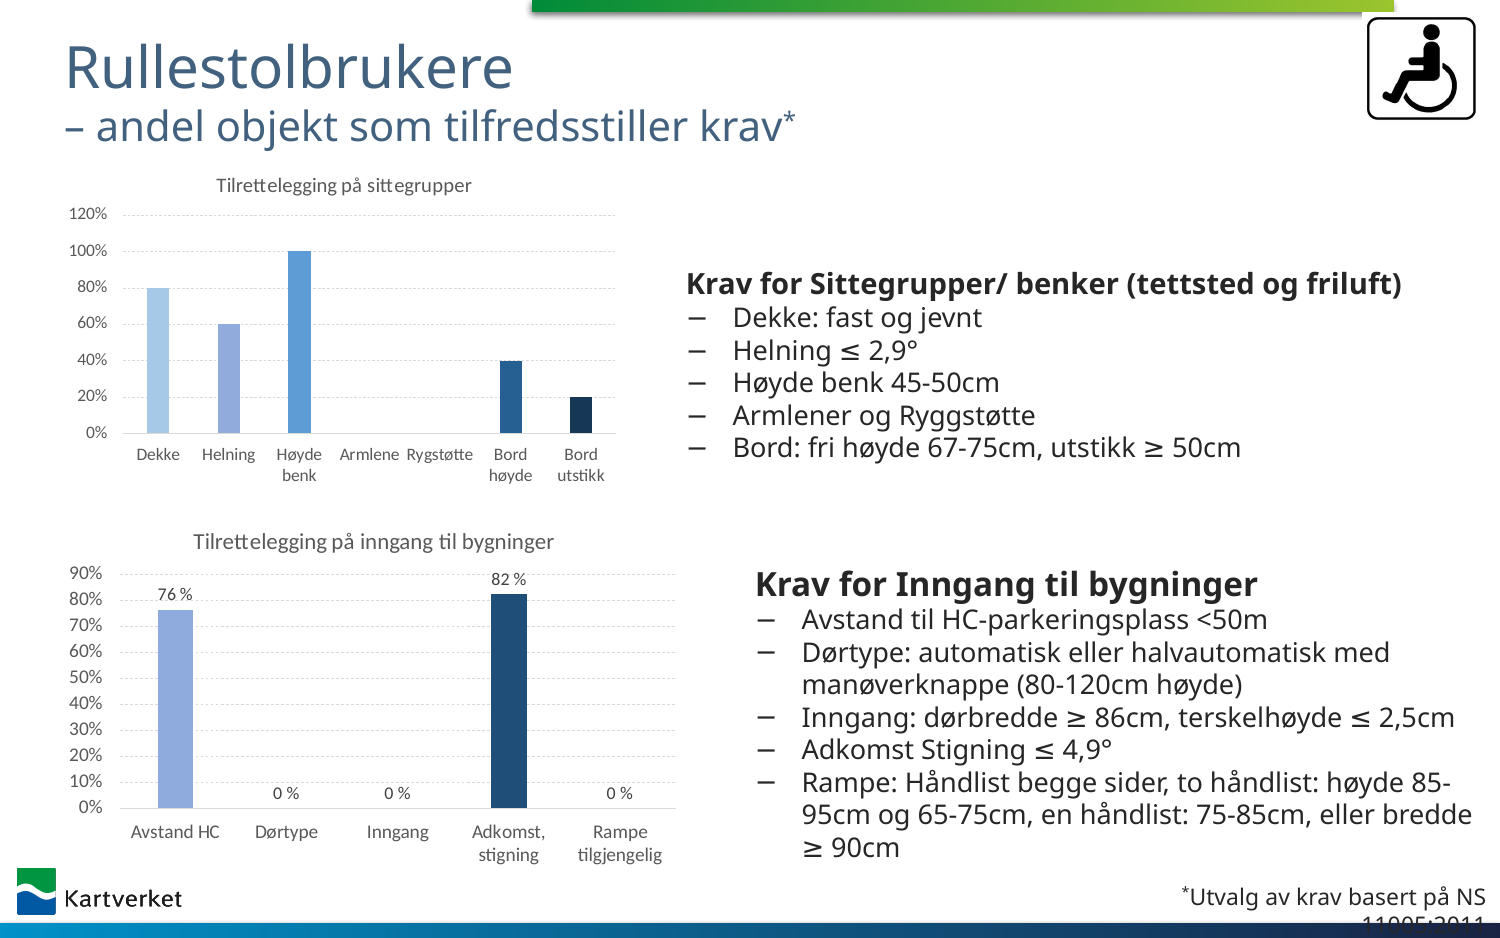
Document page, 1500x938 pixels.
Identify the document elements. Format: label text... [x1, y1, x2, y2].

text_box Krav for Inngang til bygninger Avstand til HC-parkeringsplass <50m Dørtype: automatisk eller halvautomatisk med manøverknappe (80-120cm høyde) Inngang: dørbredde ≥ 86cm, terskelhøyde ≤ 2,5cm Adkomst Stigning ≤ 4,9° Rampe: Håndlist begge sider, to håndlist: høyde 85-95cm og 65-75cm, en håndlist: 75-85cm, eller bredde ≥ 90cm [740, 555, 1491, 870]
picture [1362, 12, 1481, 126]
picture [62, 520, 687, 874]
text_box Rullestolbrukere – andel objekt som tilfredsstiller krav* [49, 25, 1431, 158]
text_box Krav for Sittegrupper/ benker (tettsted og friluft) Dekke: fast og jevnt Helning ≤ 2,9° Høyde benk 45-50cm Armlener og Ryggstøtte Bord: fri høyde 67-75cm, utstikk ≥ 50cm [670, 258, 1418, 471]
picture [62, 166, 626, 492]
text_box *Utvalg av krav basert på NS 11005:2011 [1068, 873, 1500, 938]
